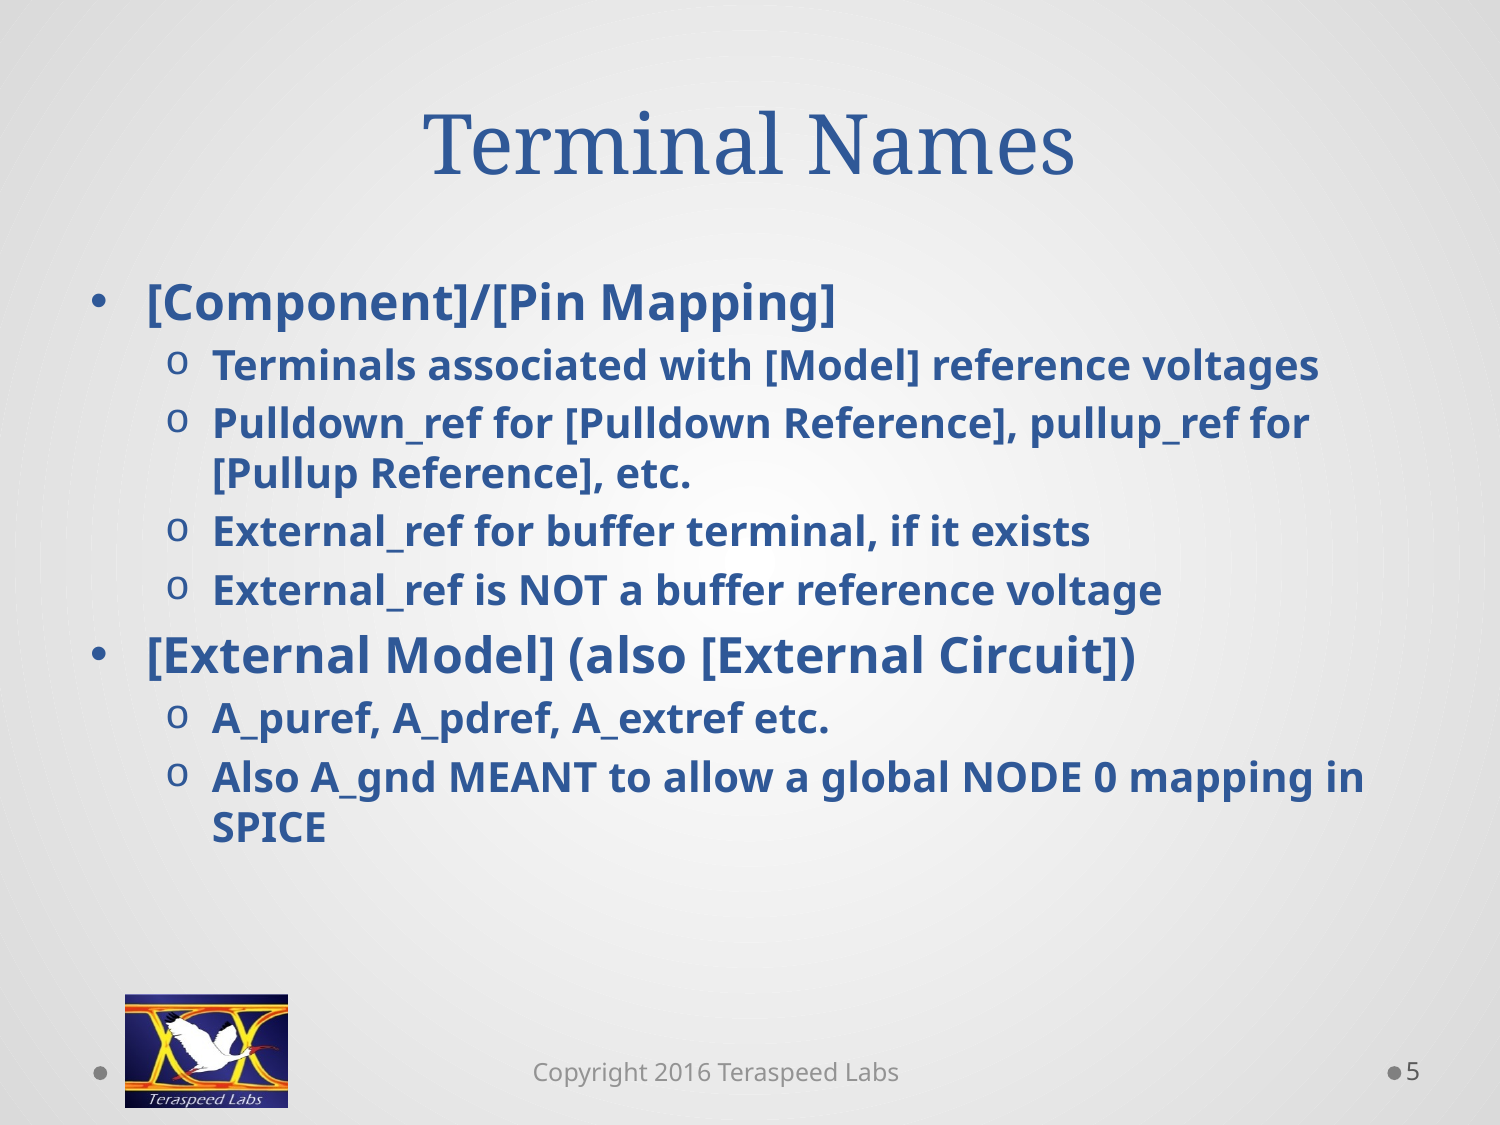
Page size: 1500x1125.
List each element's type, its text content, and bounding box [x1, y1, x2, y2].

picture [125, 1005, 288, 1108]
title Terminal Names [75, 0, 1425, 262]
footer Copyright 2016 Teraspeed Labs [525, 1043, 993, 1103]
slide_number 5 [1401, 1042, 1494, 1103]
list [Component]/[Pin Mapping] Terminals associated with [Model] reference voltages Pulldown_ref for [Pulldown Reference], pullup_ref for [Pullup Reference], etc. External_ref for buffer terminal, if it exists External_ref is NOT a buffer reference voltage [External Model] (also [External Circuit]) A_puref, A_pdref, A_extref etc. Also A_gnd MEANT to allow a global NODE 0 mapping in SPICE [75, 262, 1425, 1005]
